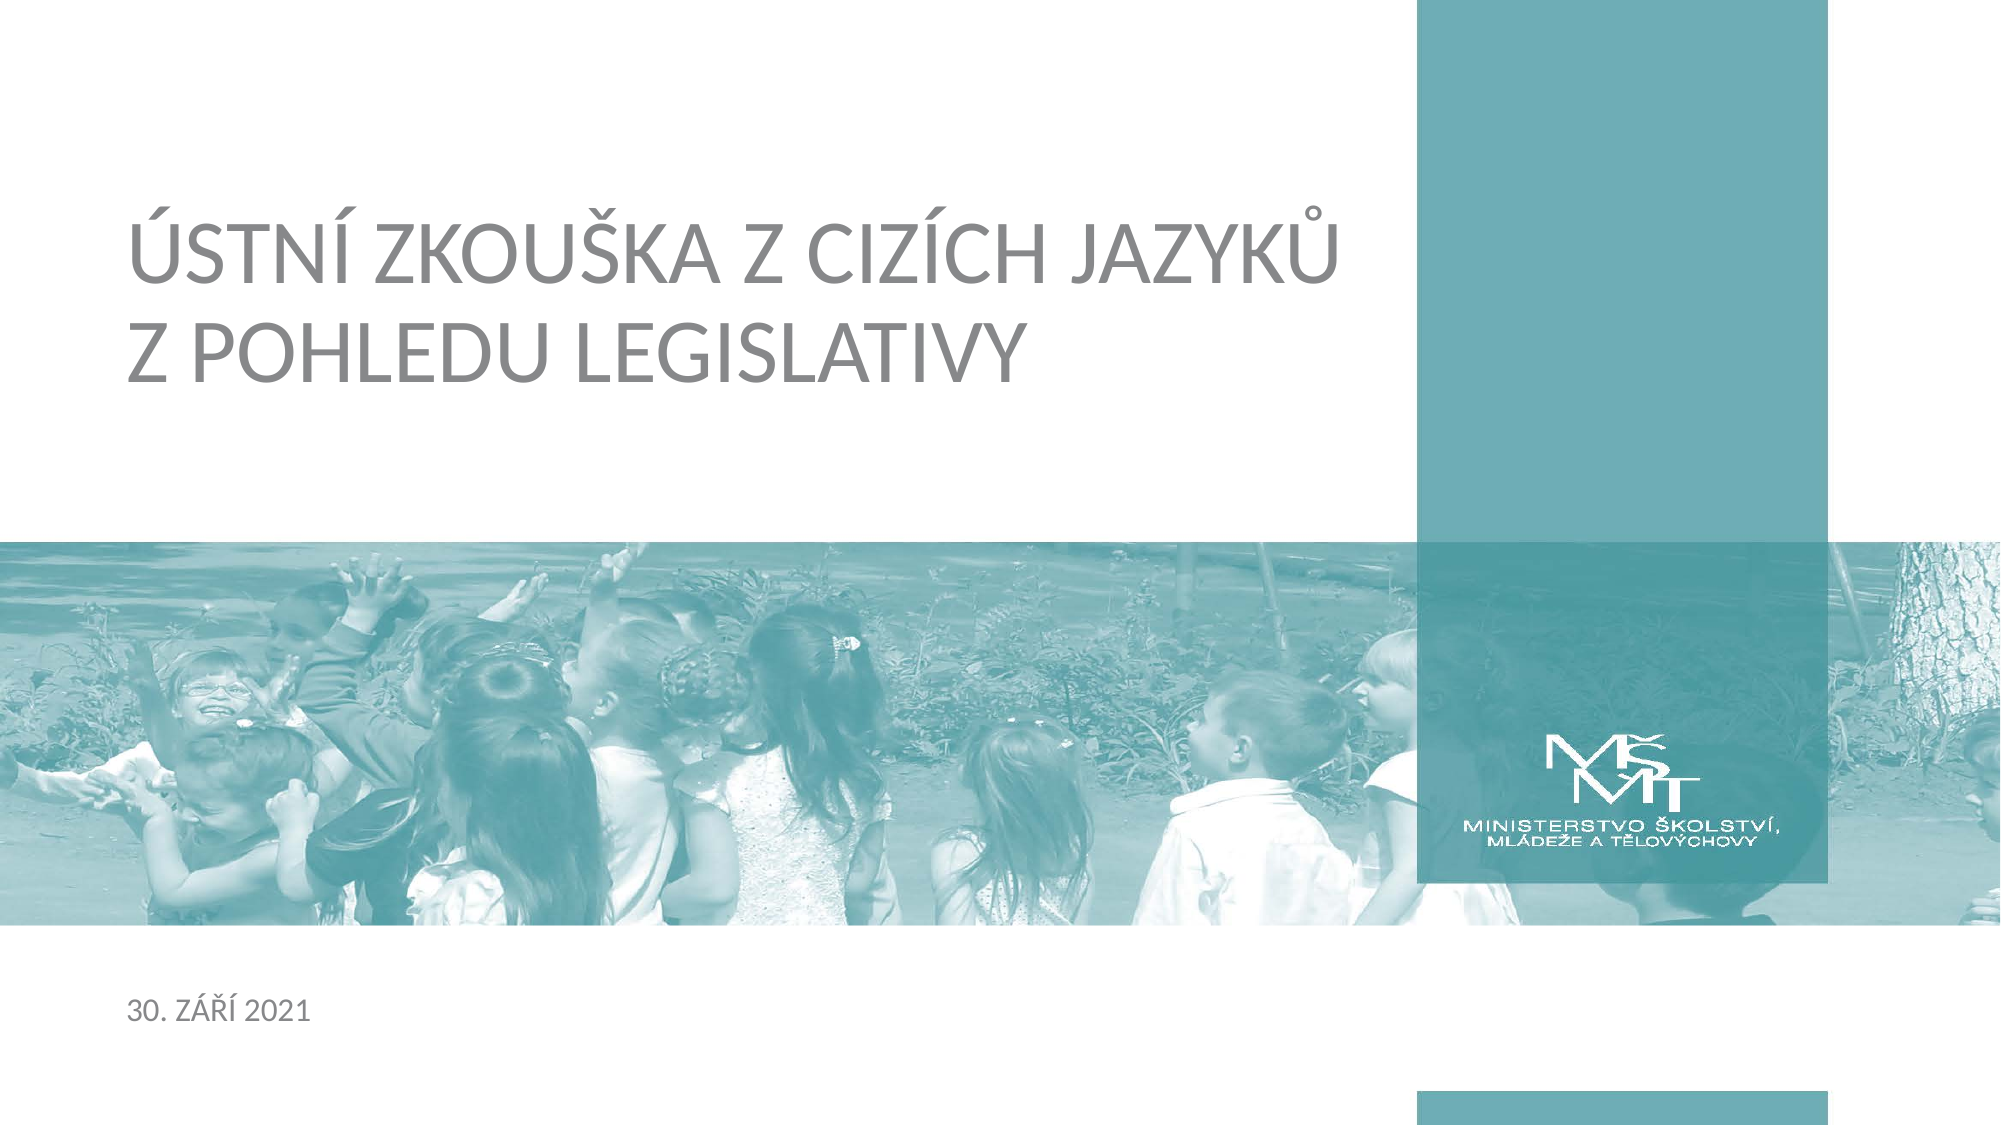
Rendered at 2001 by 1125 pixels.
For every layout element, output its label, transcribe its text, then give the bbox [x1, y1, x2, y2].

title Ústní zkouška z cizích jazyků z pohledu legislativy [125, 46, 1410, 535]
subtitle 30. září 2021 [125, 987, 976, 1057]
picture [0, 0, 2001, 1125]
